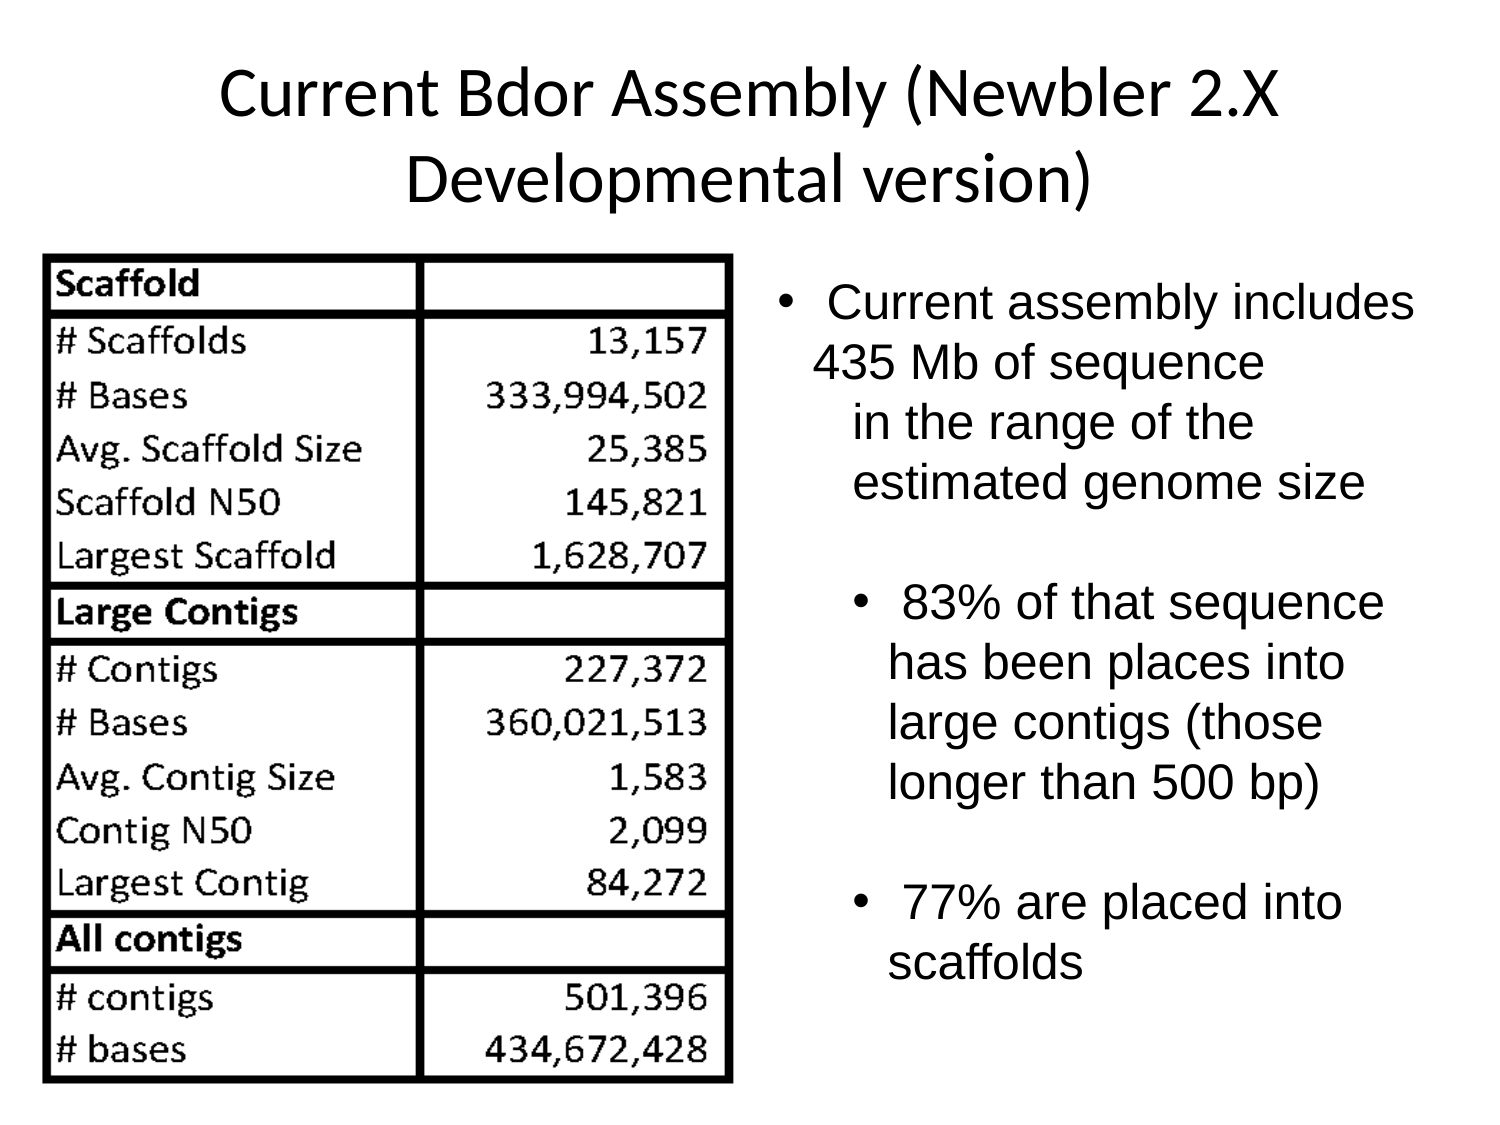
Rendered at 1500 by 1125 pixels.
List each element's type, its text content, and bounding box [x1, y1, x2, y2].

title Current Bdor Assembly (Newbler 2.X Developmental version) [74, 37, 1426, 226]
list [24, 223, 776, 1125]
text_box Current assembly includes 435 Mb of sequence in the range of the estimated genome size 83% of that sequence has been places into large contigs (those longer than 500 bp) 77% are placed into scaffolds [779, 262, 1450, 998]
